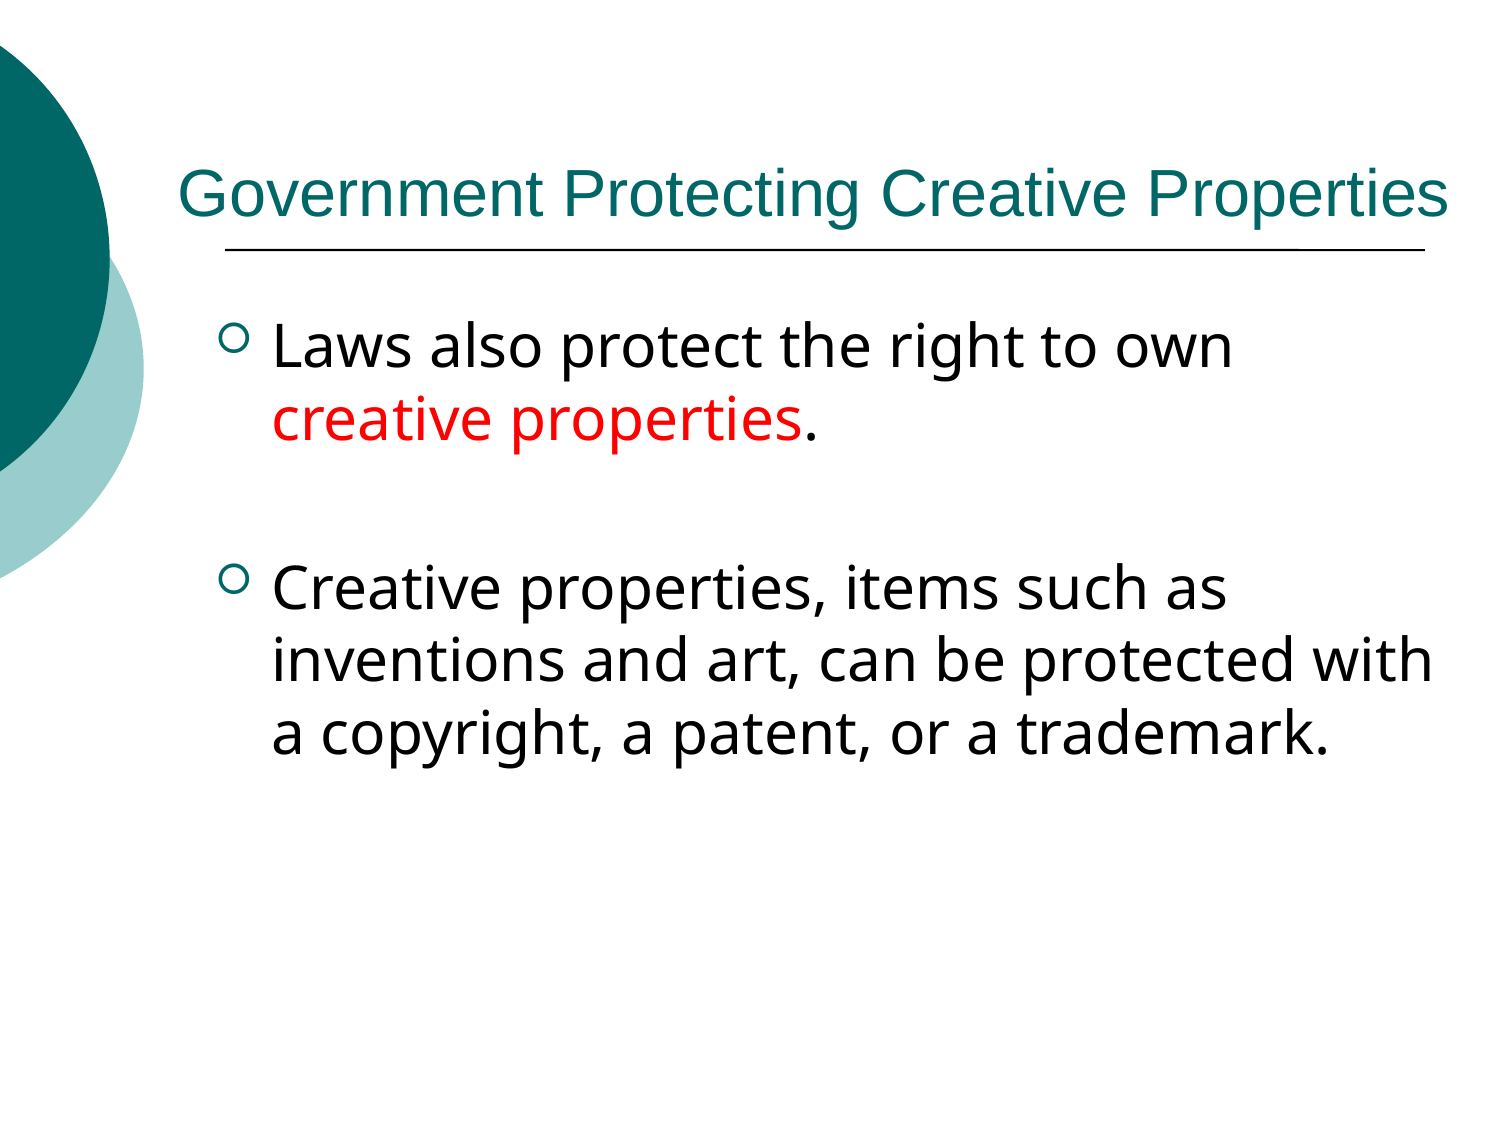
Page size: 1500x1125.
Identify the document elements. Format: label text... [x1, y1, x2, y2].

title Government Protecting Creative Properties [162, 49, 1475, 237]
list Laws also protect the right to own creative properties. Creative properties, items such as inventions and art, can be protected with a copyright, a patent, or a trademark. [200, 299, 1463, 1088]
